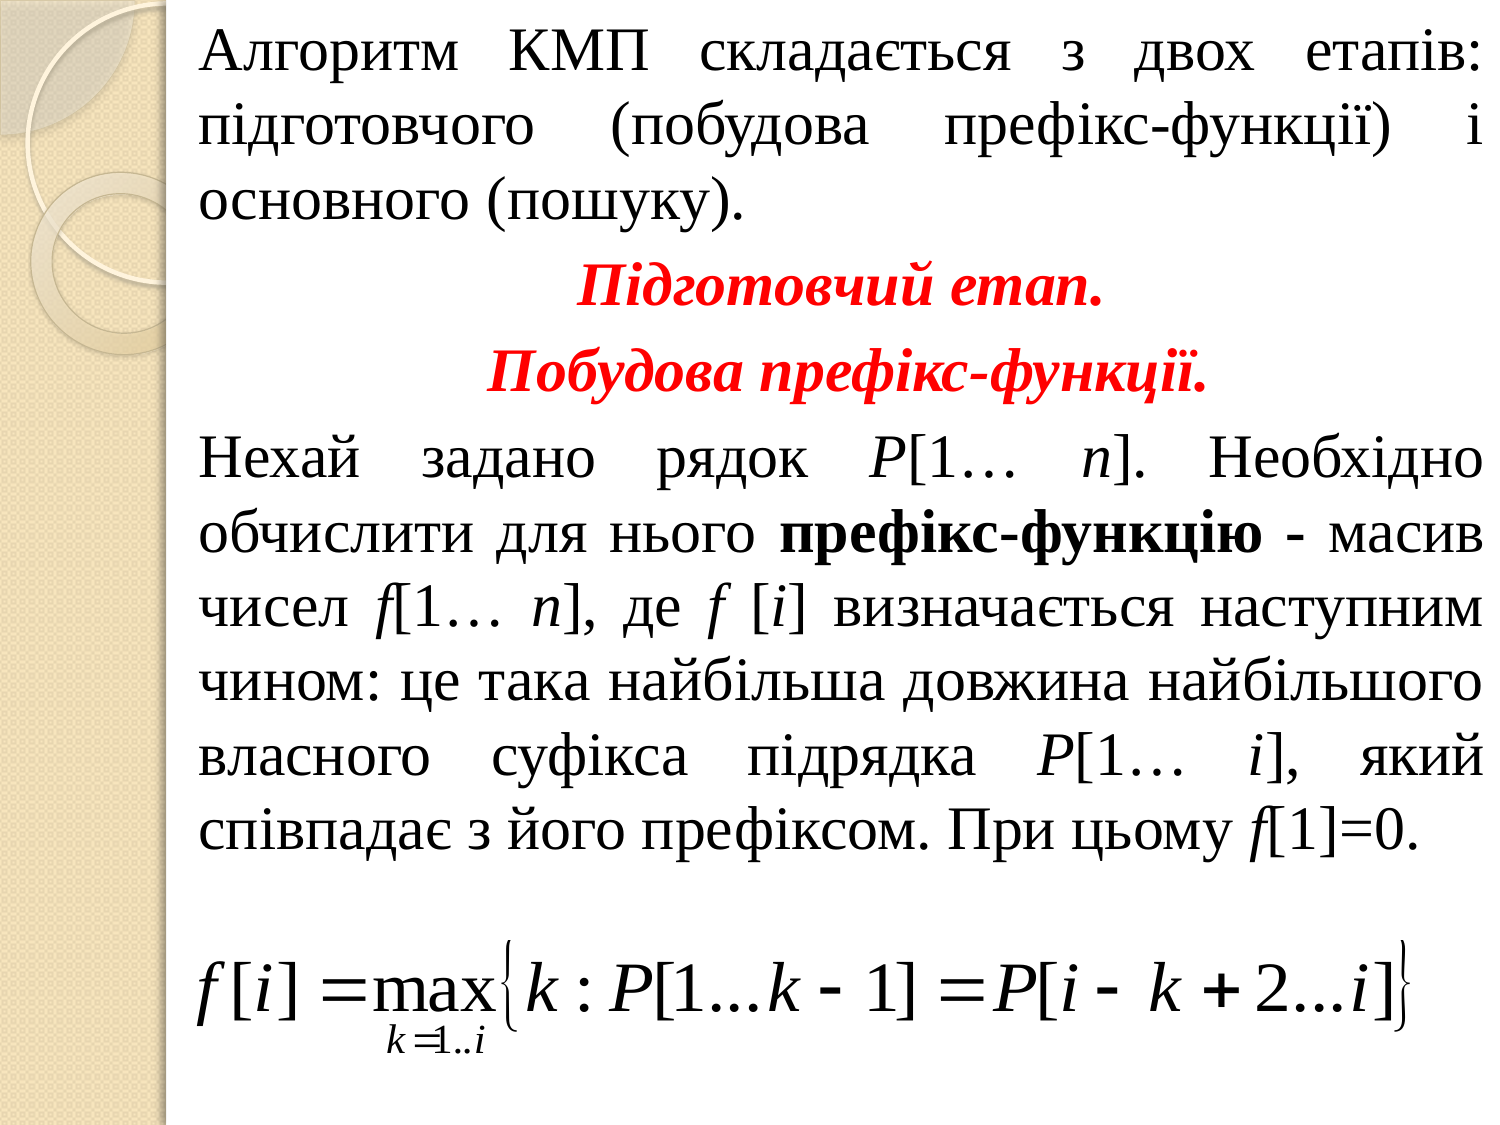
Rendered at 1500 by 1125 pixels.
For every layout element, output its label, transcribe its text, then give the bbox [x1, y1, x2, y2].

list Алгоритм КМП складається з двох етапів: підготовчого (побудова префікс-функції) і основного (пошуку). Підготовчий етап. Побудова префікс-функції. Нехай задано рядок Р[1… n]. Необхідно обчислити для нього префікс-функцію - масив чисел f[1… n], де f [і] визначається наступним чином: це така найбільша довжина найбільшого власного суфікса підрядка Р[1… і], який співпадає з його префіксом. При цьому f[1]=0. [171, 1, 1500, 941]
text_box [170, 940, 1429, 1071]
